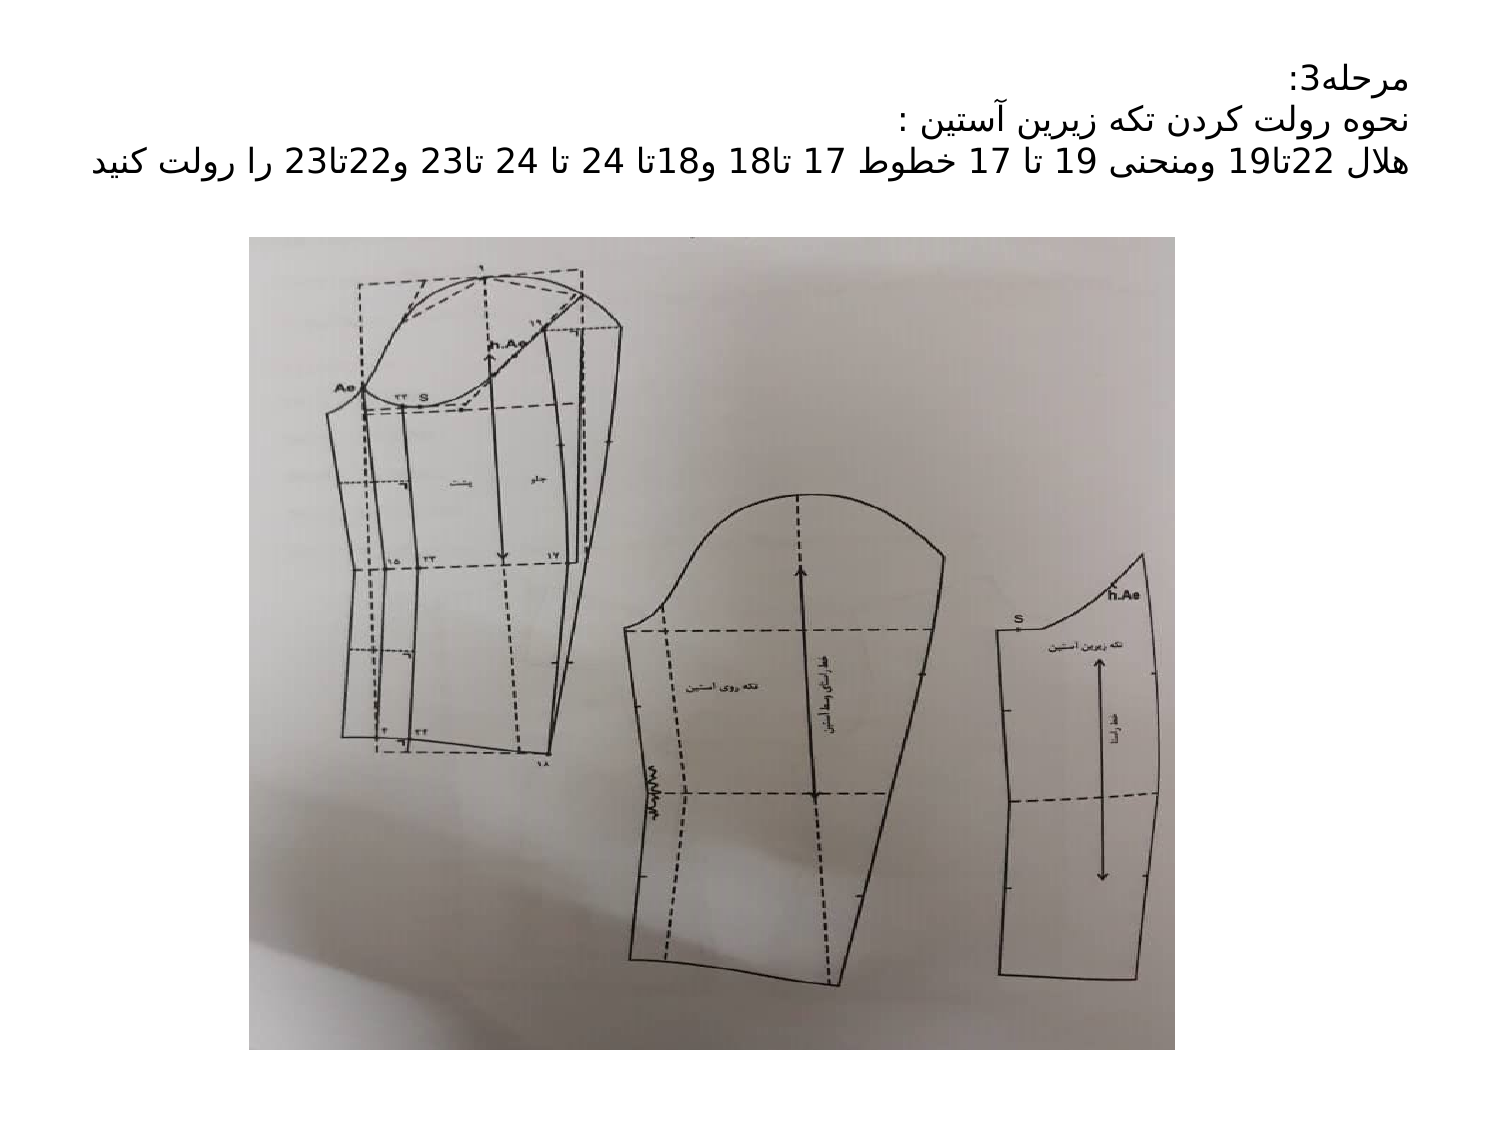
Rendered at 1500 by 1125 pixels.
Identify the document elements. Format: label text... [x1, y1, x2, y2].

title مرحله3: نحوه رولت کردن تکه زیرین آستین : هلال 22تا19 ومنحنی 19 تا 17 خطوط 17 تا18 و18تا 24 تا 24 تا23 و22تا23 را رولت کنید [75, 45, 1425, 233]
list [249, 237, 1176, 1051]
